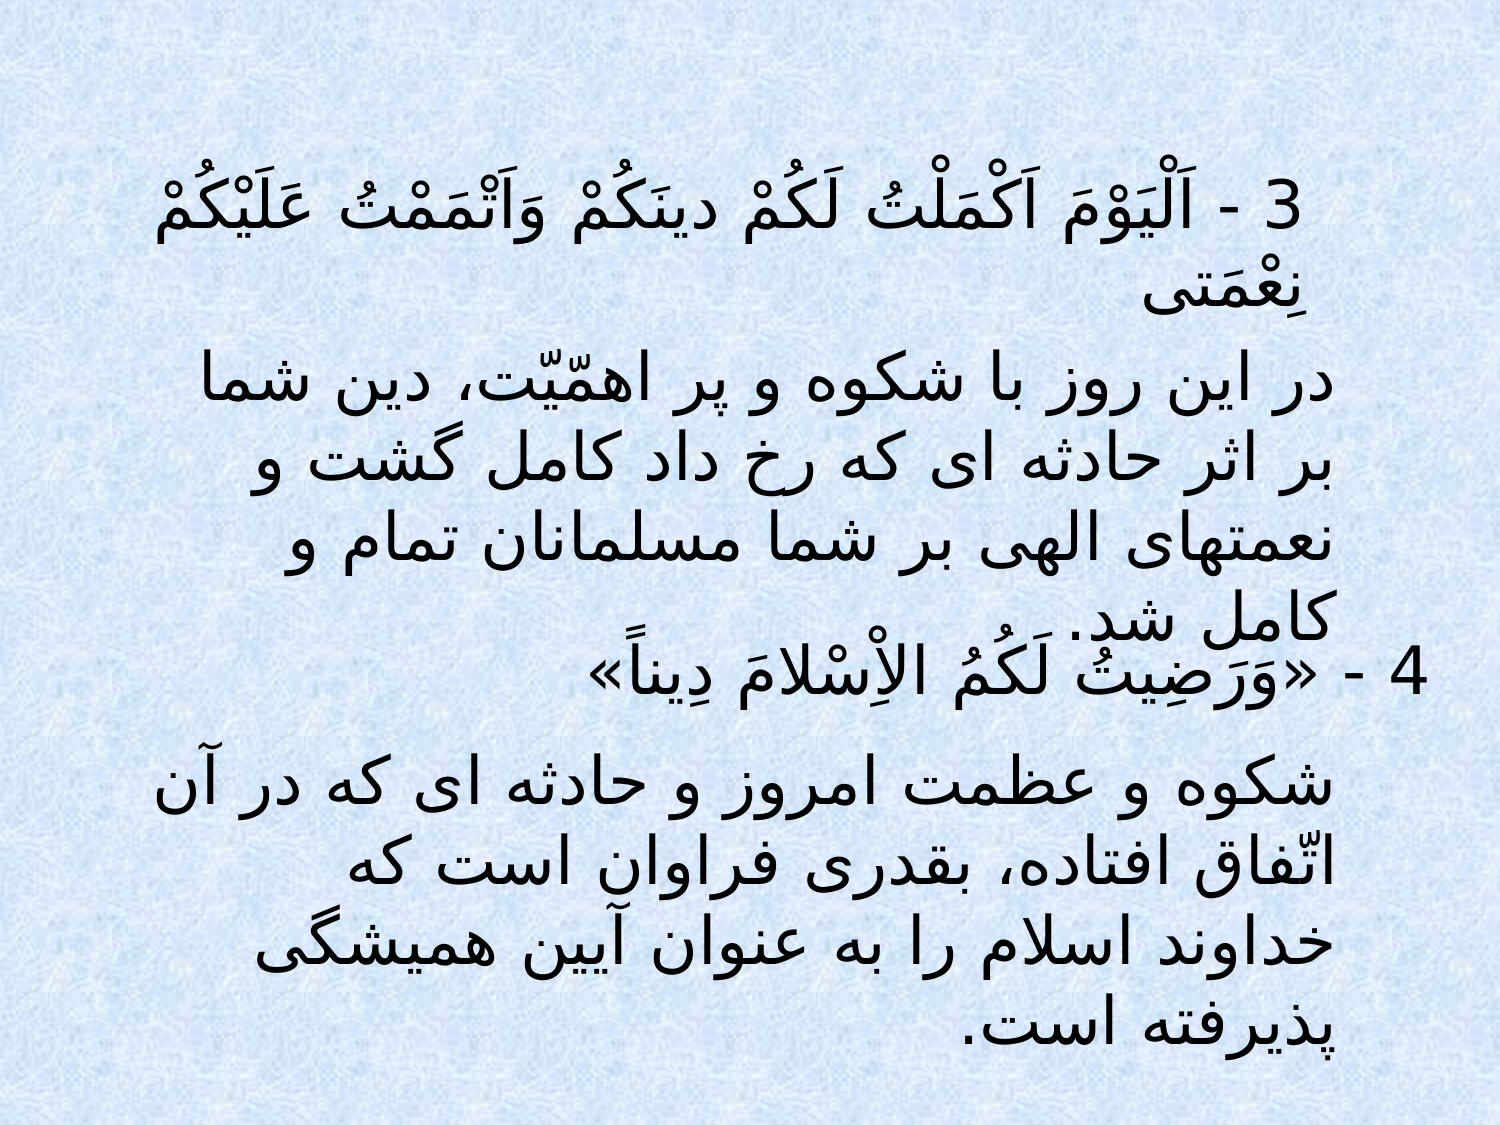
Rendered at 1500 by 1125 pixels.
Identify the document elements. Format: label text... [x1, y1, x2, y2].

text_box شكوه و عظمت امروز و حادثه اى كه در آن اتّفاق افتاده، بقدرى فراوان است كه خداوند اسلام را به عنوان آيين هميشگى پذيرفته است. [135, 730, 1353, 1065]
text_box 4 - «وَرَضِيتُ لَكُمُ الاِْسْلامَ دِيناً» [570, 620, 1446, 715]
text_box در اين روز با شكوه و پر اهمّيّت، دين شما بر اثر حادثه اى كه رخ داد كامل گشت و نعمتهاى الهى بر شما مسلمانان تمام و كامل شد. [135, 326, 1353, 662]
title 3 - اَلْيَوْمَ اَكْمَلْتُ لَكُمْ دينَكُمْ وَاَتْمَمْتُ عَلَيْكُمْ نِعْمَتى [0, 150, 1321, 339]
picture [0, 0, 1500, 1125]
